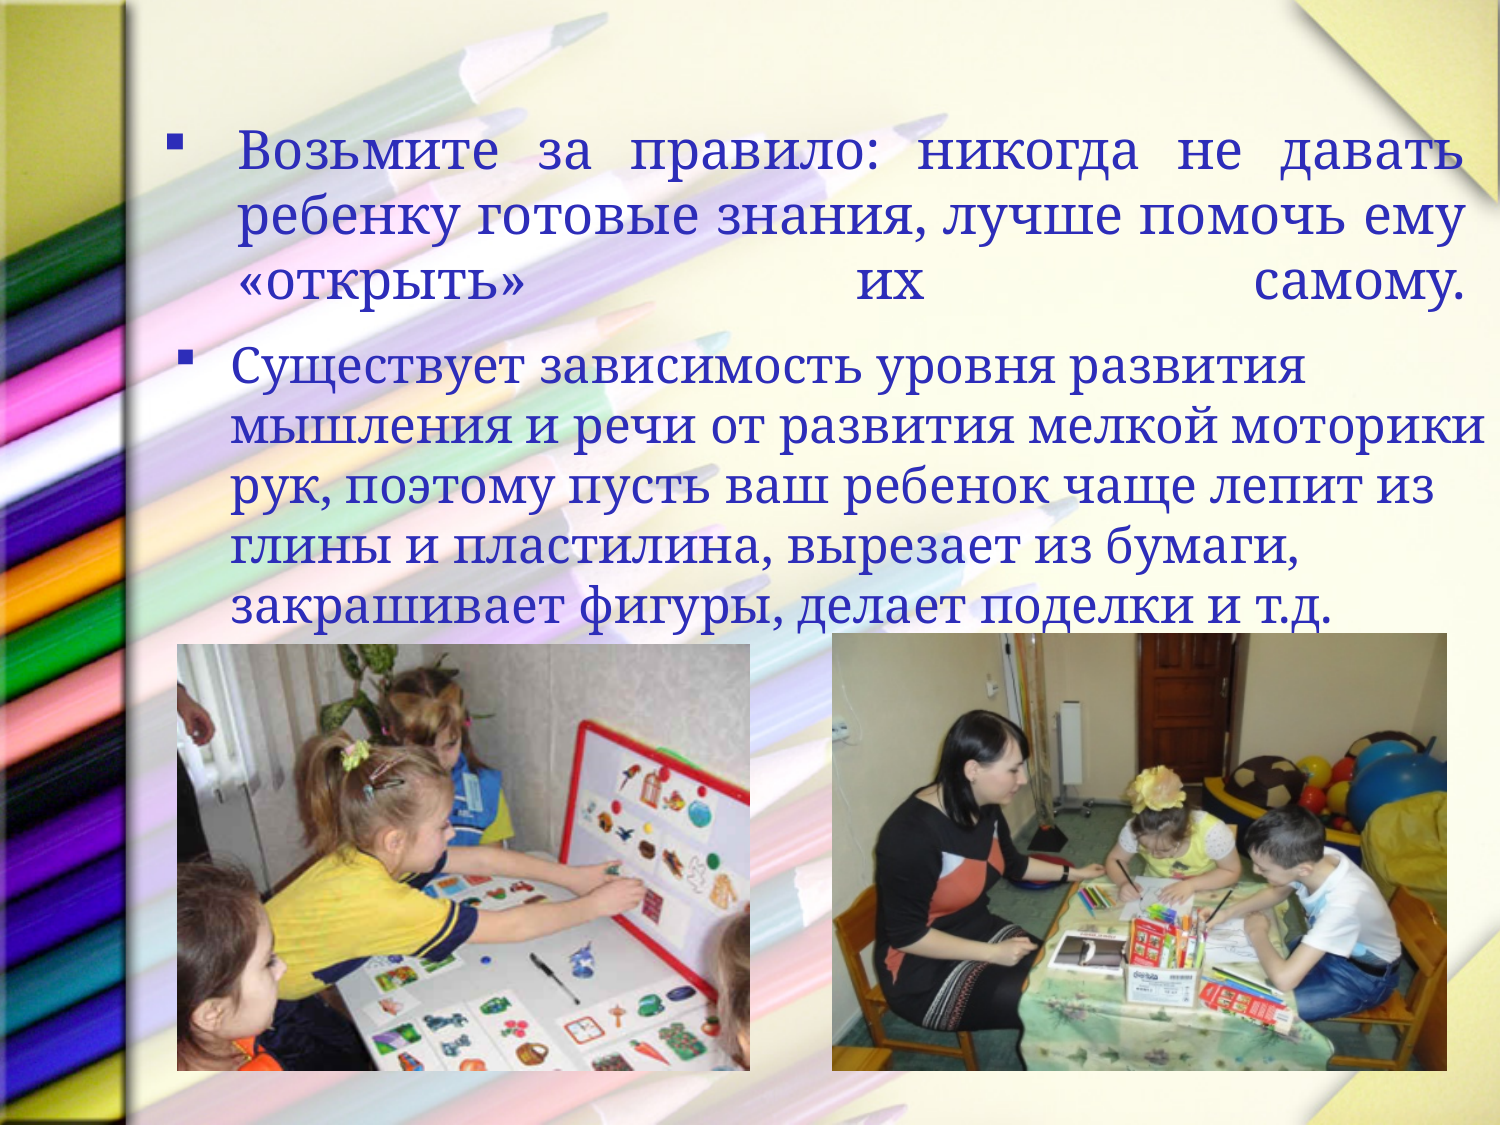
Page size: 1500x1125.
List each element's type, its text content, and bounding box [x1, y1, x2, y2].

title Возьмите за правило: никогда не давать ребенку готовые знания, лучше помочь ему «открыть» их самому. [147, 30, 1483, 516]
picture [0, 0, 1500, 1125]
text_box Существует зависимость уровня развития мышления и речи от развития мелкой моторики рук, поэтому пусть ваш ребенок чаще лепит из глины и пластилина, вырезает из бумаги, закрашивает фигуры, делает поделки и т.д. [159, 326, 1500, 641]
